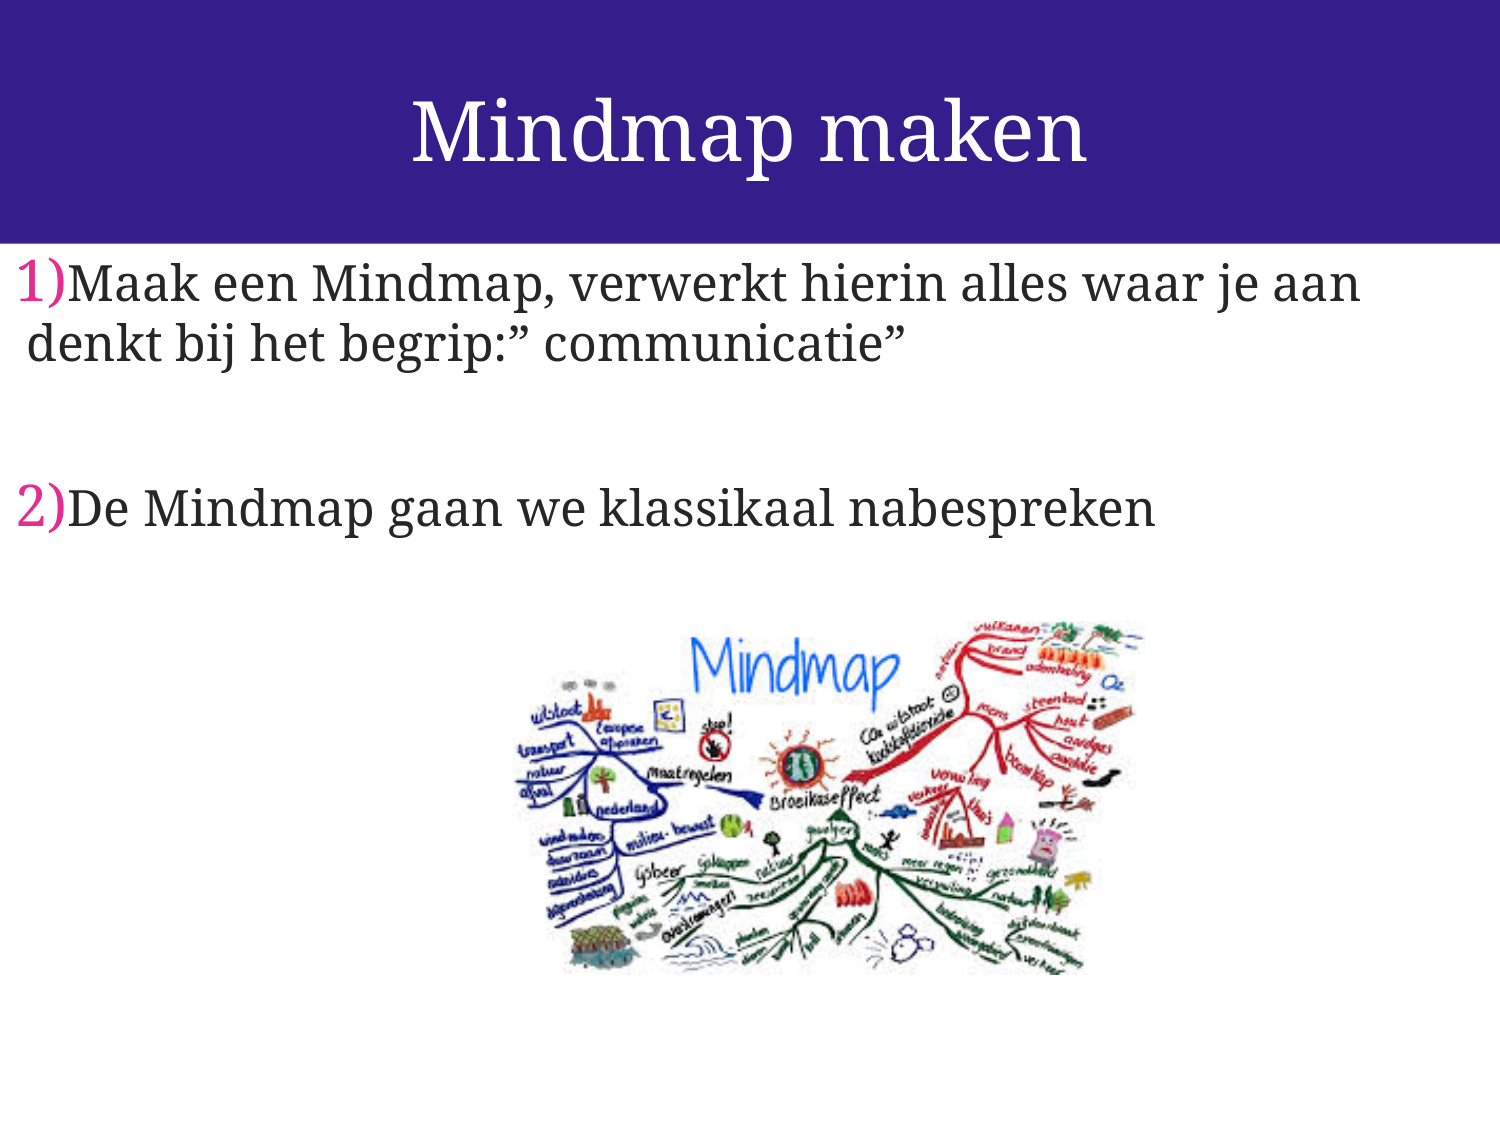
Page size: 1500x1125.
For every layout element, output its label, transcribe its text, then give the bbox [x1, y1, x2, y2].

list Maak een Mindmap, verwerkt hierin alles waar je aan denkt bij het begrip:” communicatie” De Mindmap gaan we klassikaal nabespreken [0, 243, 1500, 1125]
title Mindmap maken [0, 0, 1500, 243]
picture [513, 621, 1145, 976]
